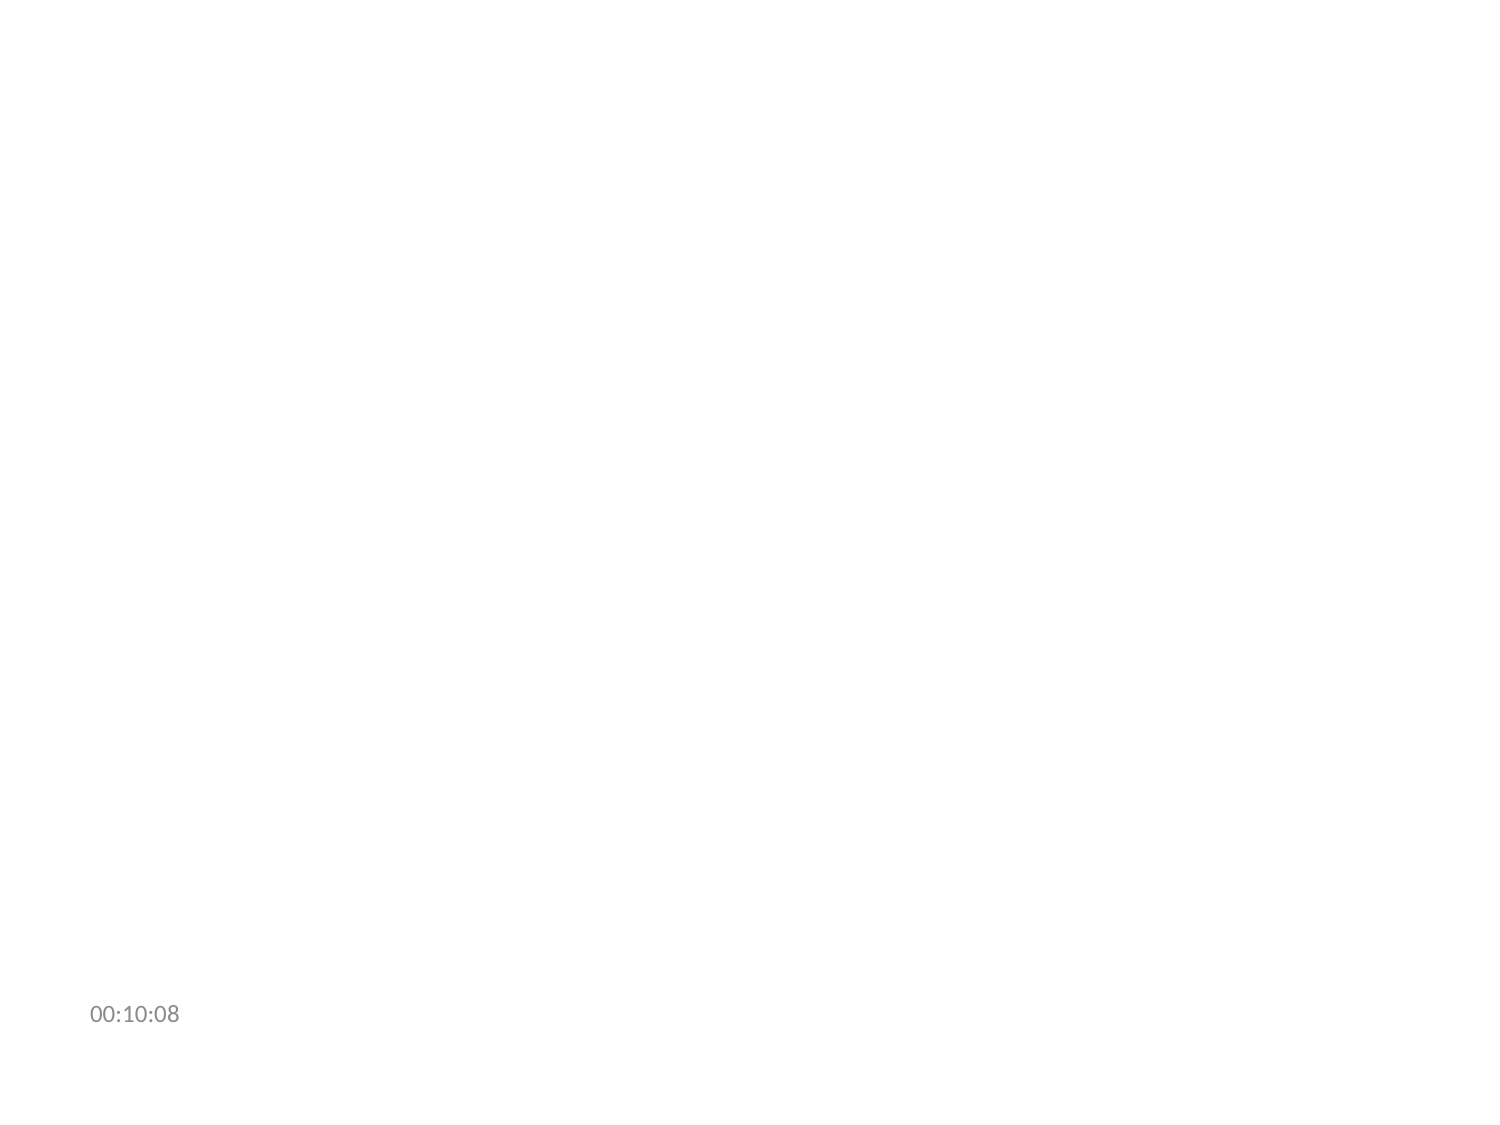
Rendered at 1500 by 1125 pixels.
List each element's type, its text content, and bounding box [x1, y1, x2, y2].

text_box 15:35:09 [75, 982, 425, 1043]
